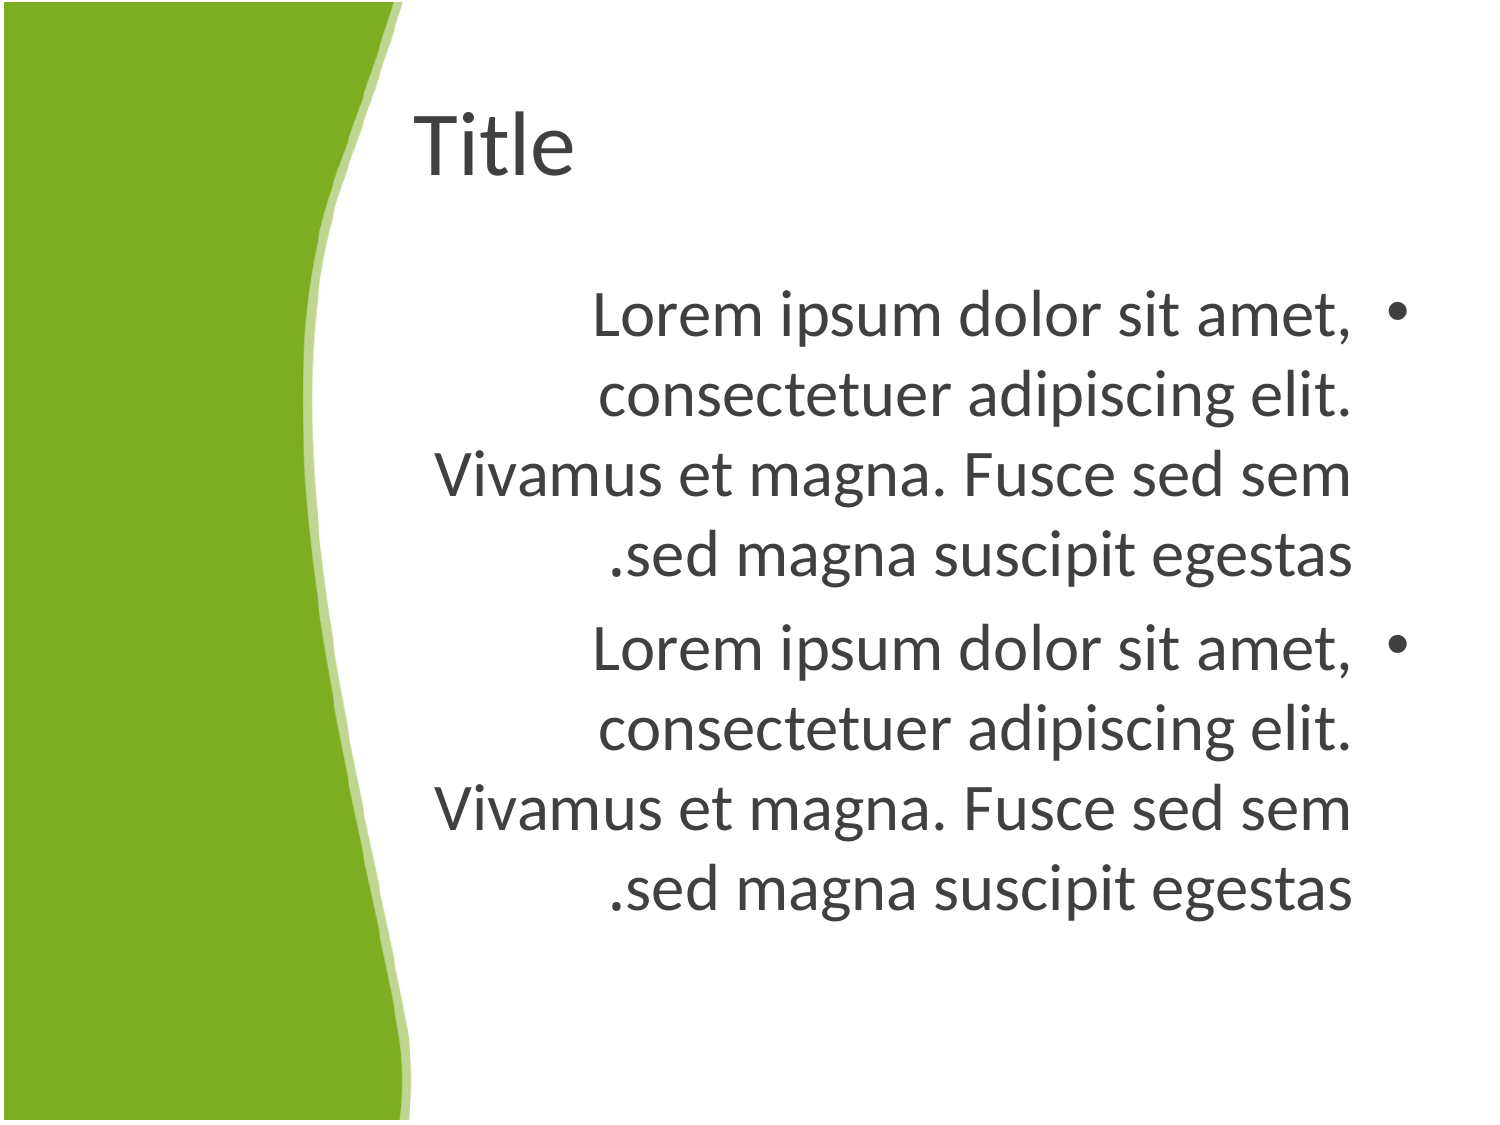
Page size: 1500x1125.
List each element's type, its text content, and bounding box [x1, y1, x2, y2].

list Lorem ipsum dolor sit amet, consectetuer adipiscing elit. Vivamus et magna. Fusce sed sem sed magna suscipit egestas. Lorem ipsum dolor sit amet, consectetuer adipiscing elit. Vivamus et magna. Fusce sed sem sed magna suscipit egestas. [398, 262, 1425, 1005]
title Title [398, 45, 1425, 233]
picture [0, 0, 1500, 1125]
